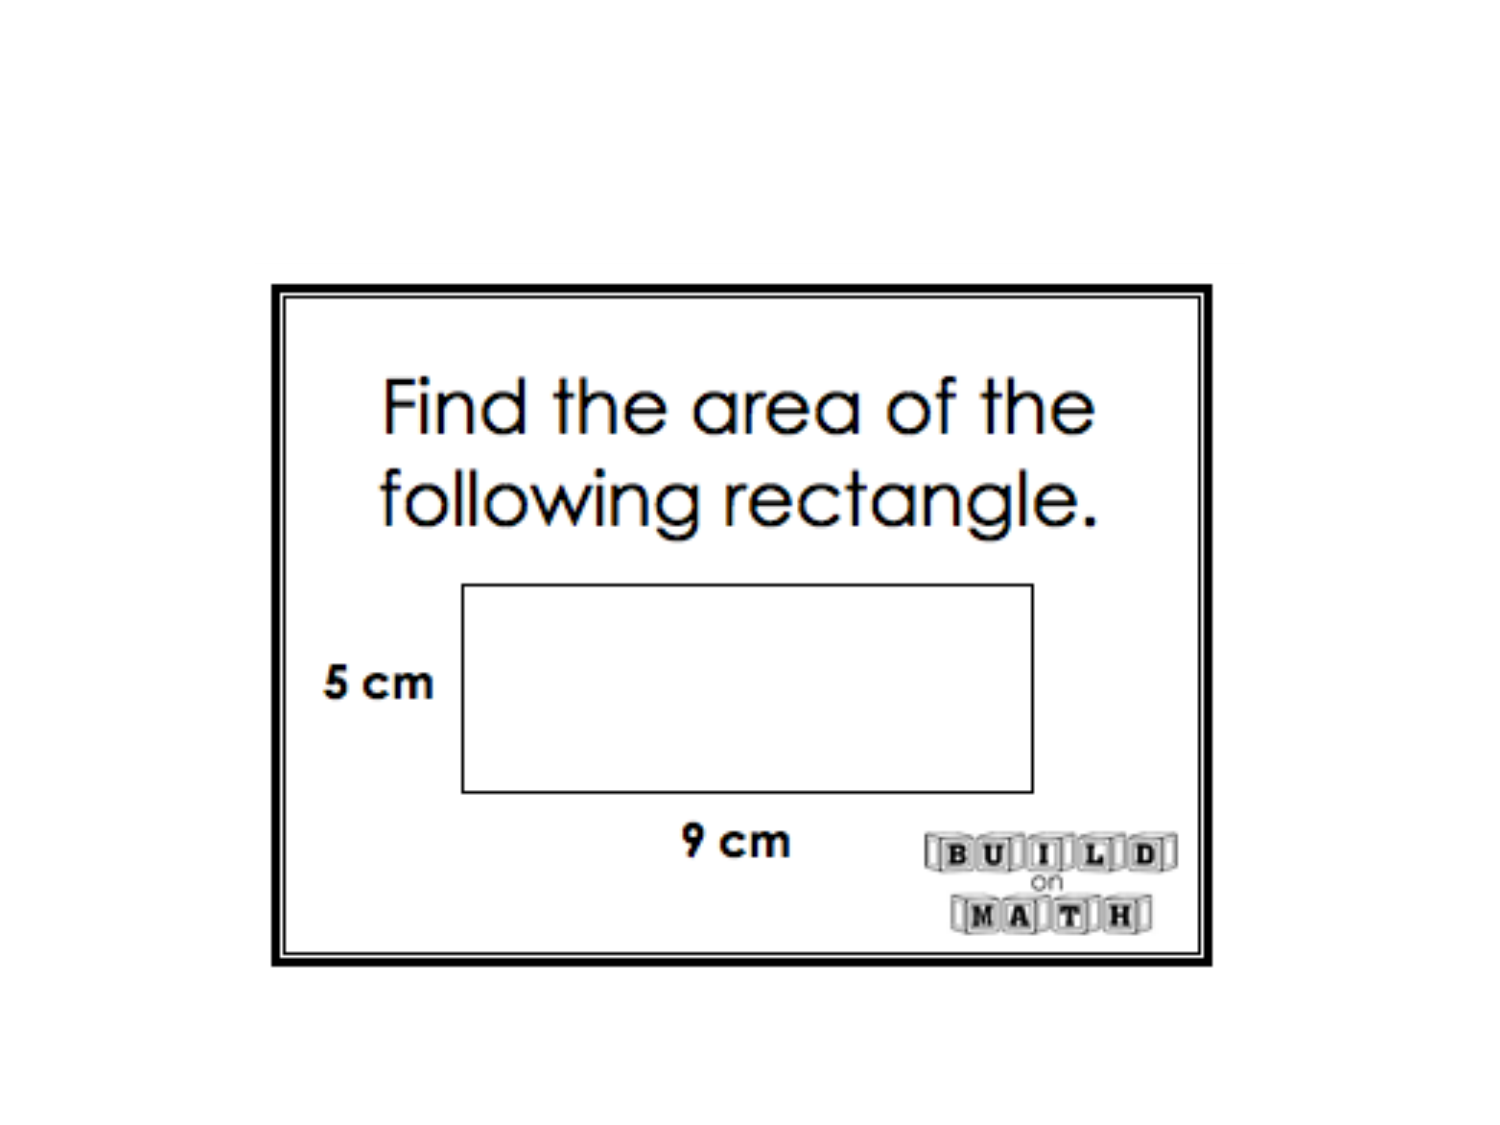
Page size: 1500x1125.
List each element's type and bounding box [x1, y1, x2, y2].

list [74, 262, 1426, 1006]
